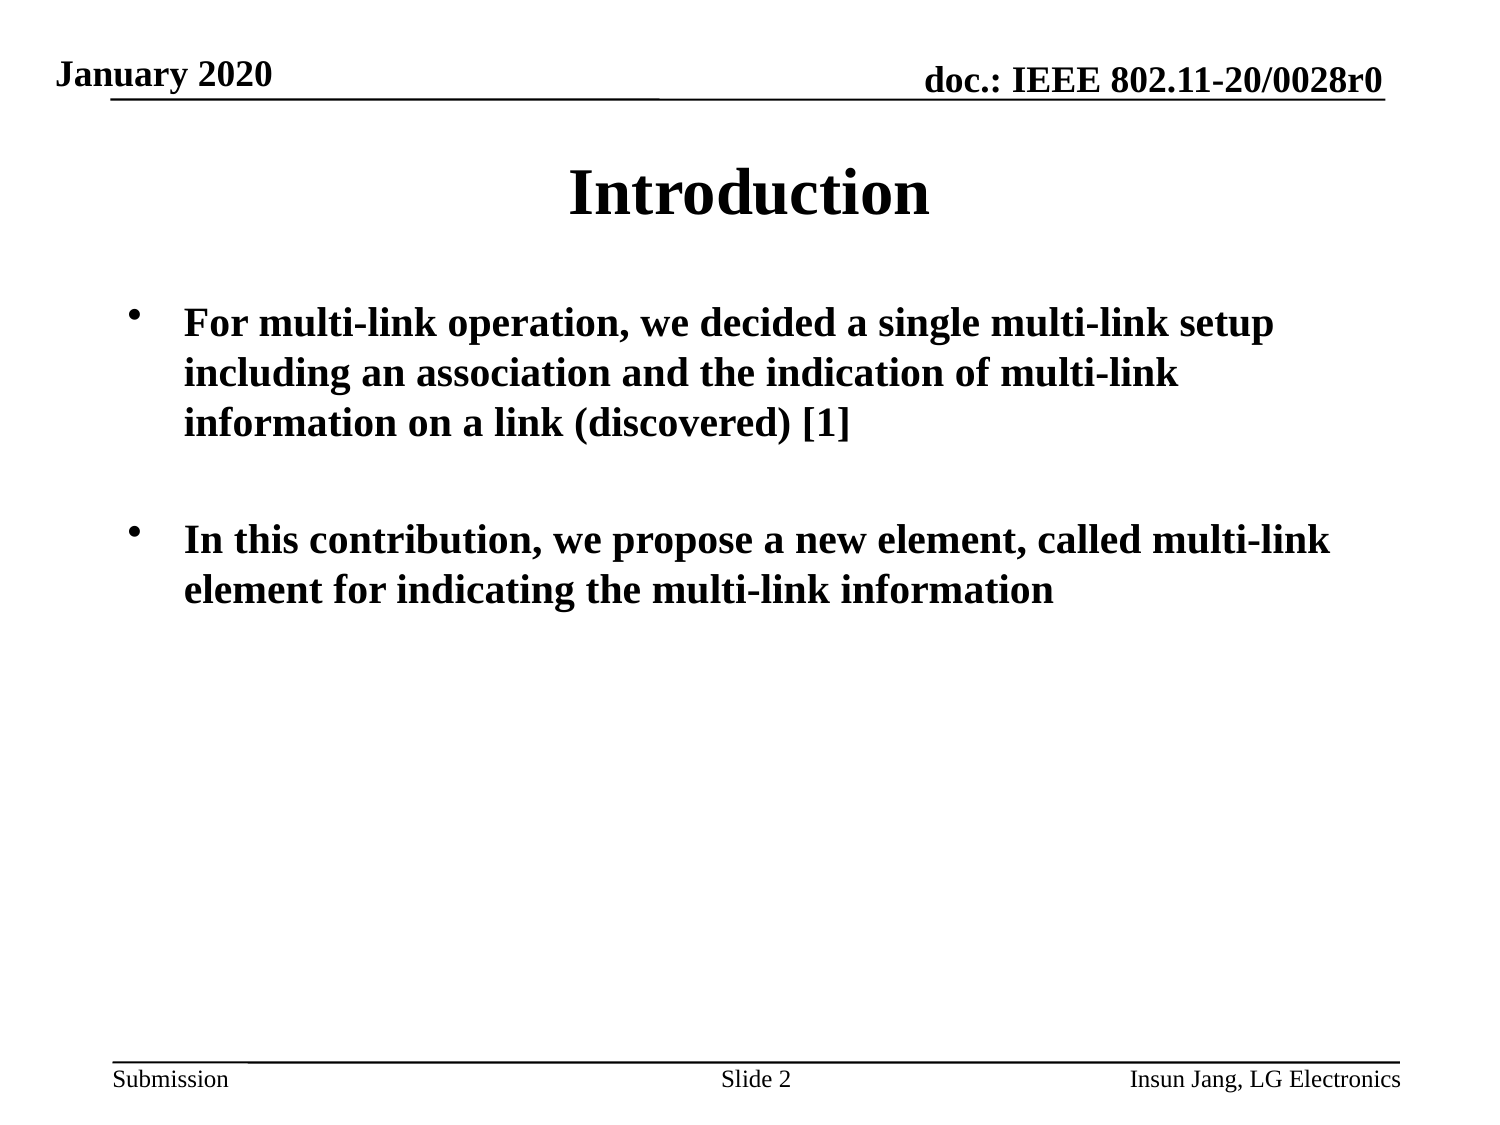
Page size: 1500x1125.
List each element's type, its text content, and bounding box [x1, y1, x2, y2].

list For multi-link operation, we decided a single multi-link setup including an association and the indication of multi-link information on a link (discovered) [1] In this contribution, we propose a new element, called multi-link element for indicating the multi-link information [112, 287, 1388, 1000]
slide_number Slide 2 [712, 1061, 800, 1093]
footer Insun Jang, LG Electronics [1125, 1061, 1402, 1093]
title Introduction [112, 112, 1388, 263]
